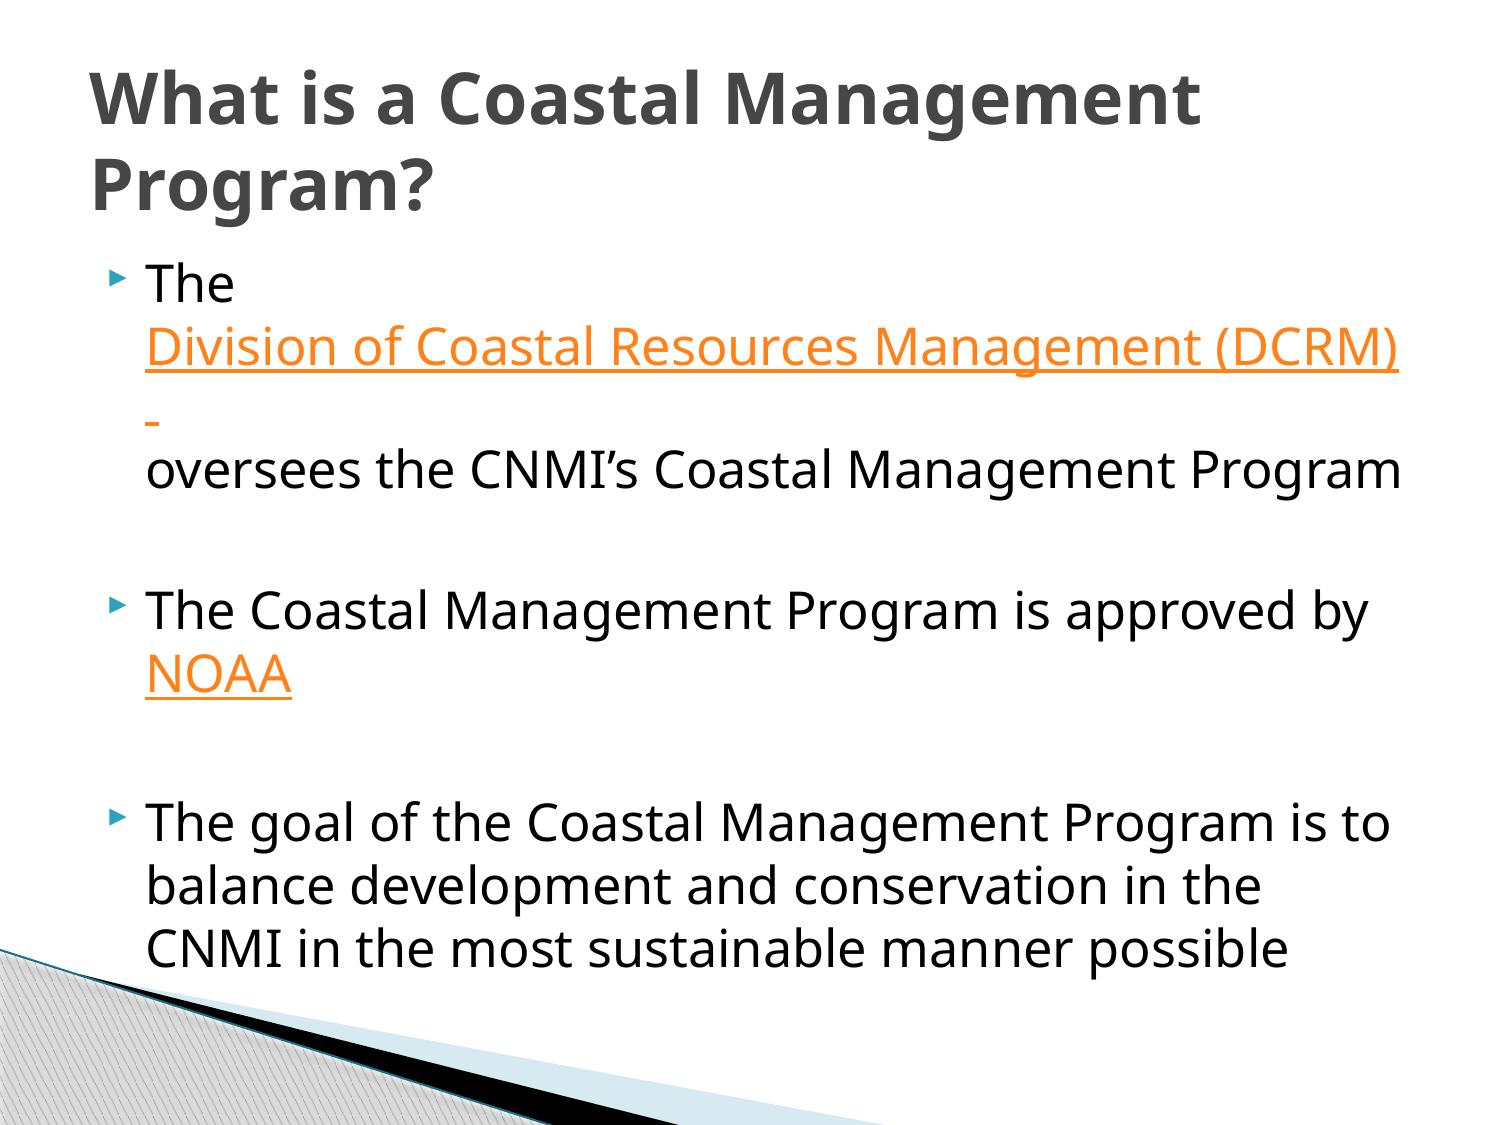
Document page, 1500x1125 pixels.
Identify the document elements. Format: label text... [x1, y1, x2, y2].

title What is a Coastal Management Program? [75, 45, 1425, 233]
list The Division of Coastal Resources Management (DCRM) oversees the CNMI’s Coastal Management Program The Coastal Management Program is approved by NOAA The goal of the Coastal Management Program is to balance development and conservation in the CNMI in the most sustainable manner possible [75, 243, 1425, 986]
